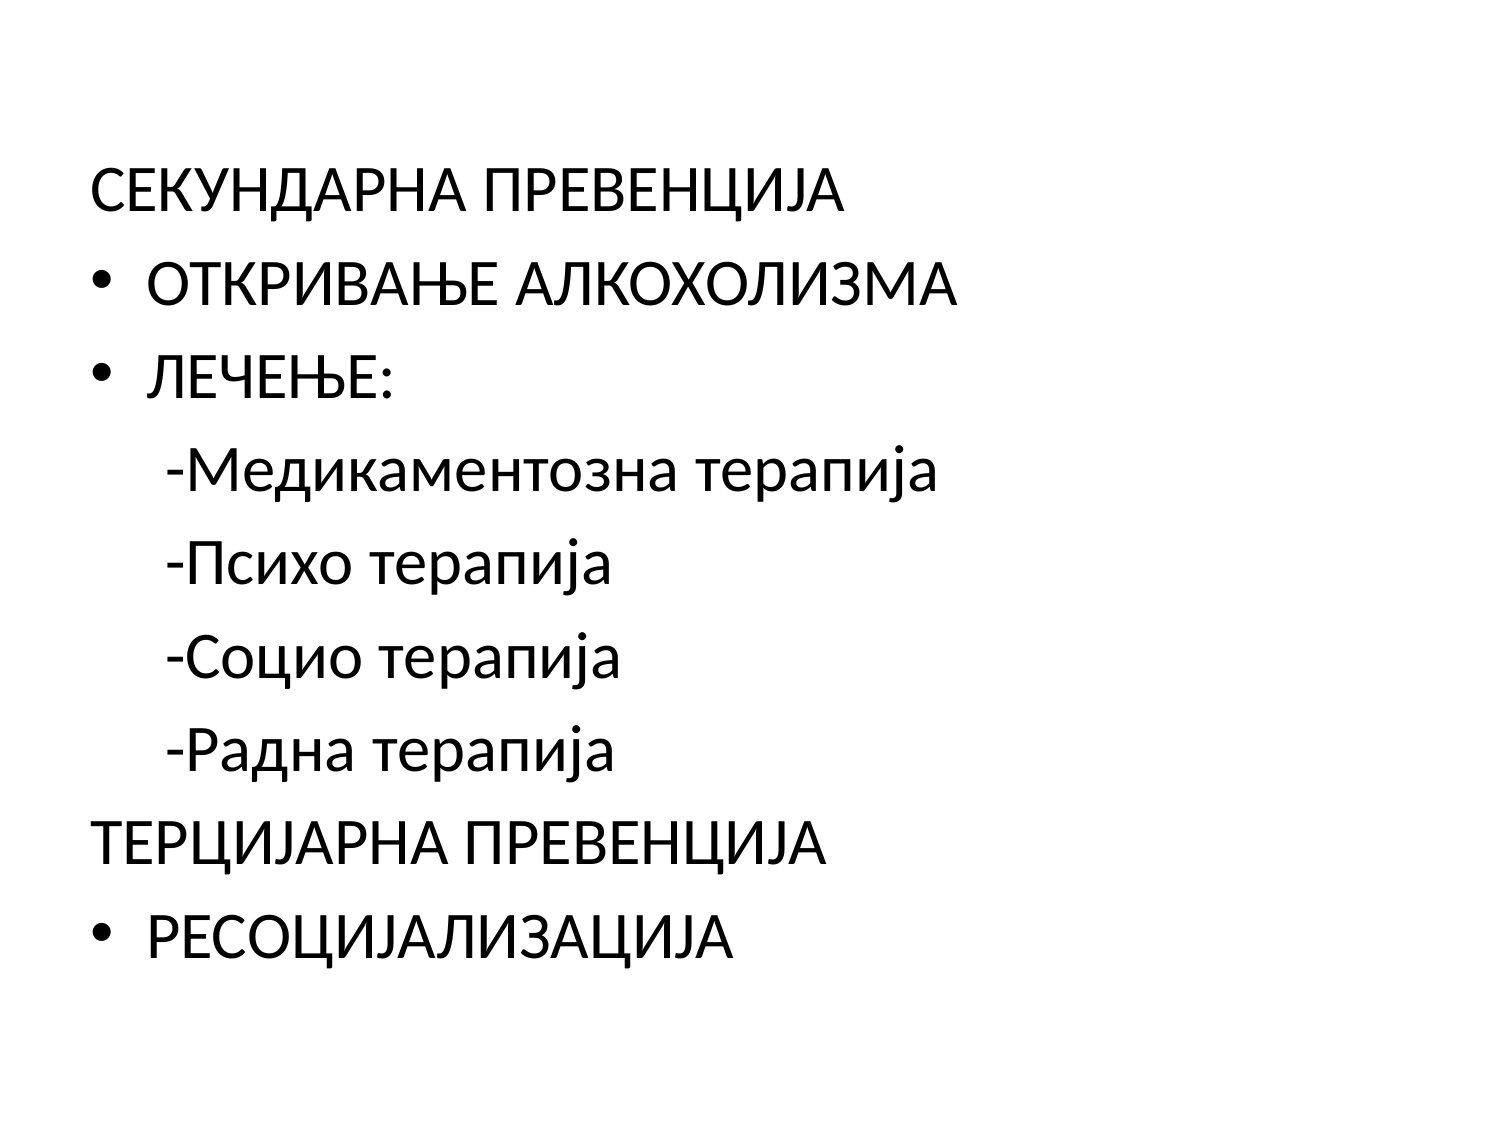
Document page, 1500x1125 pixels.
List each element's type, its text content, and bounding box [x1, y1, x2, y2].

list СЕКУНДАРНА ПРЕВЕНЦИЈА ОТКРИВАЊЕ АЛКОХОЛИЗМА ЛЕЧЕЊЕ: -Медикаментозна терапија -Психо терапија -Социо терапија -Радна терапија ТЕРЦИЈАРНА ПРЕВЕНЦИЈА РЕСОЦИЈАЛИЗАЦИЈА [74, 137, 1426, 1051]
